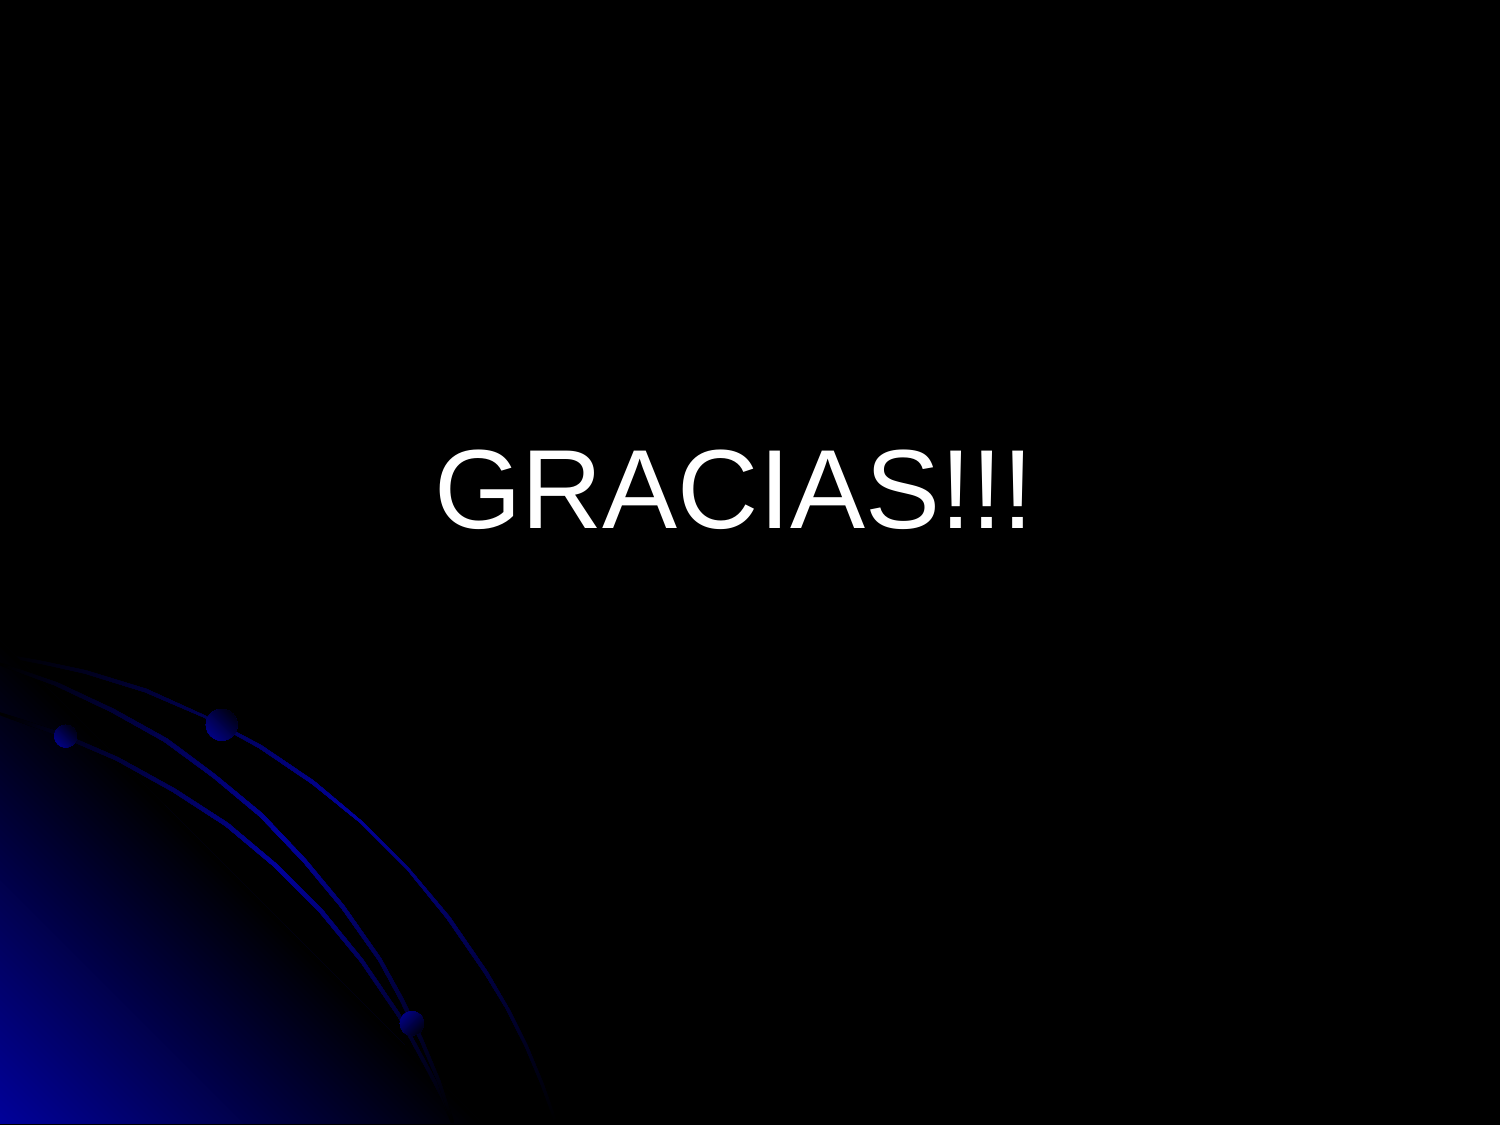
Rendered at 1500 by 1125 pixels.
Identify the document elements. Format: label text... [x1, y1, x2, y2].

list GRACIAS!!! [419, 408, 1083, 627]
